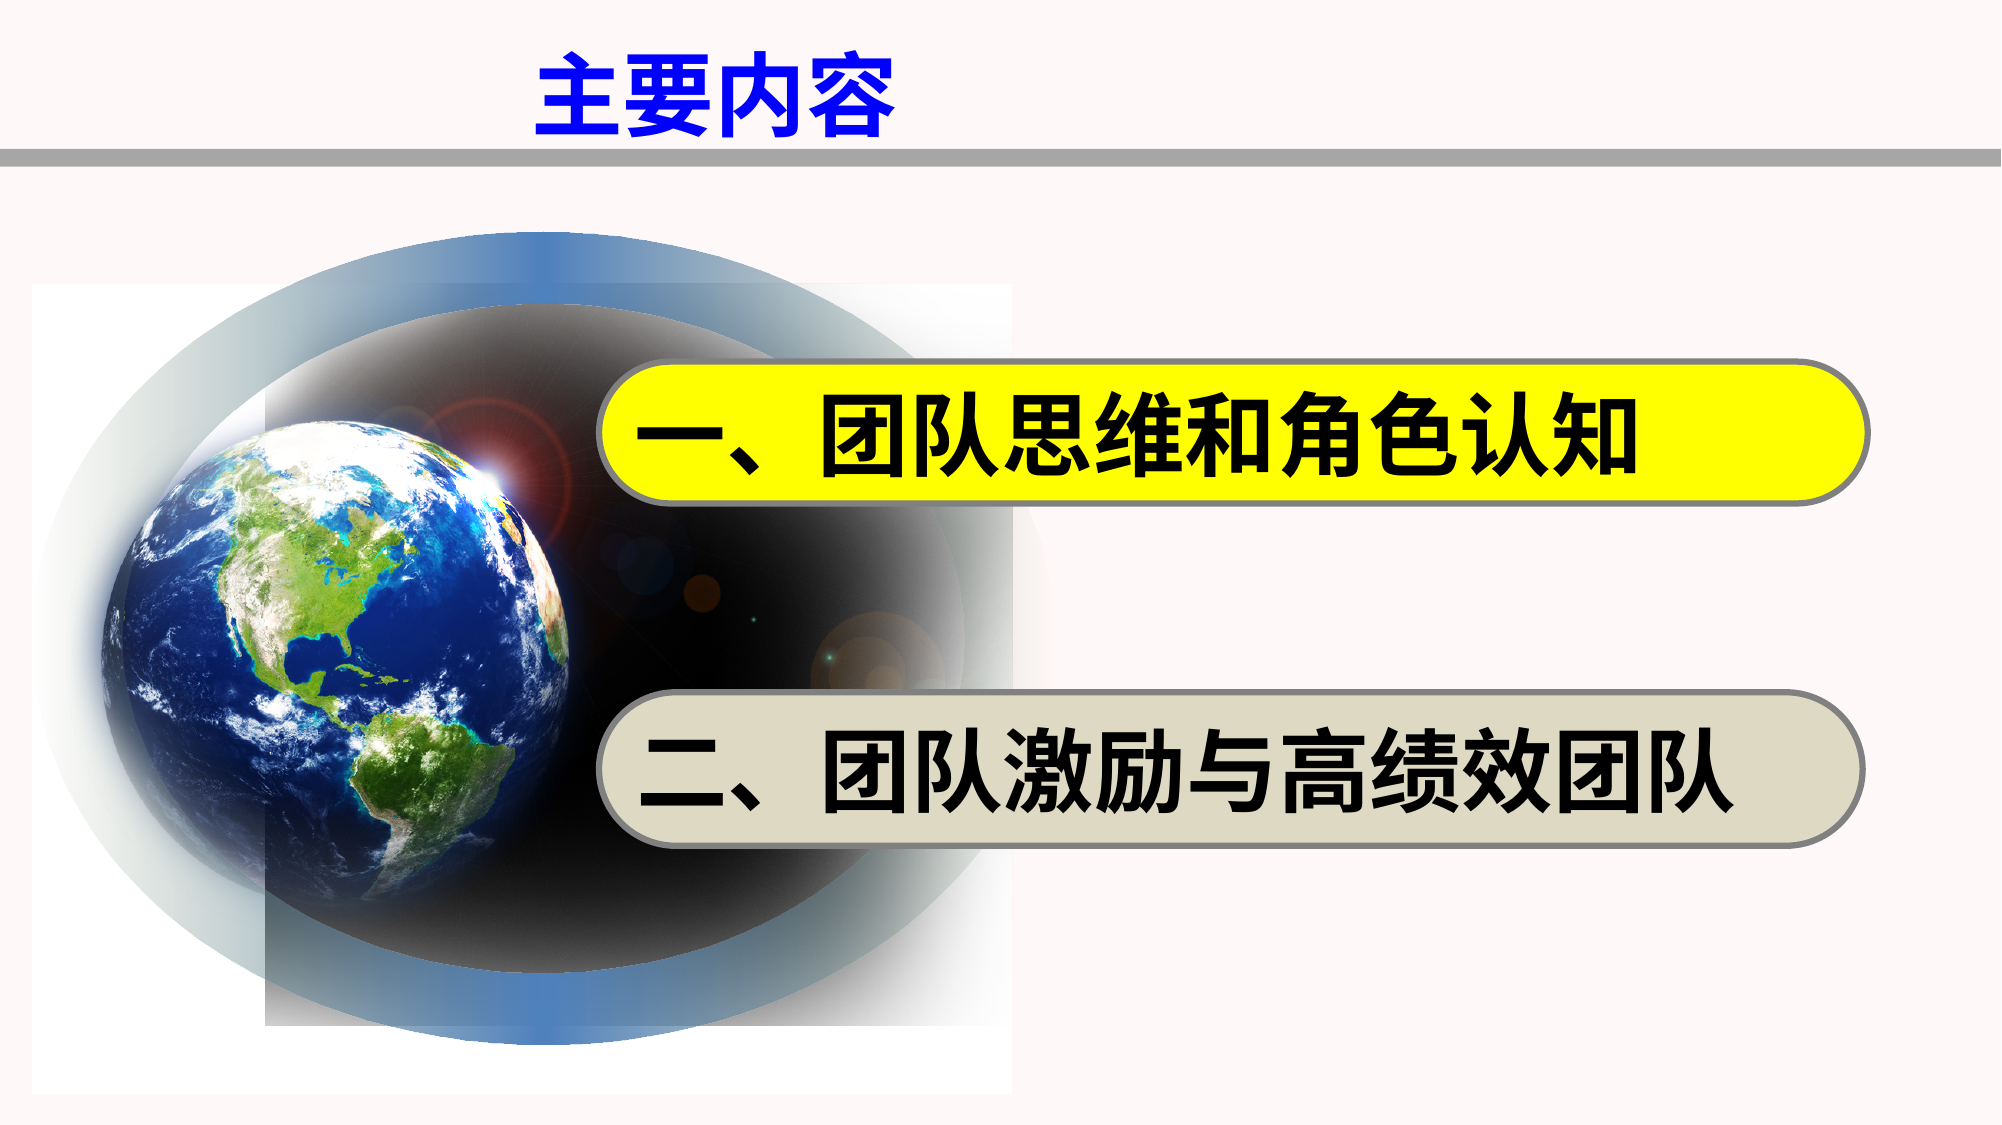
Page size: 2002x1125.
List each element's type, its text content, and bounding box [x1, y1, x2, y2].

title 主要内容 [516, 31, 913, 228]
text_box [31, 231, 1868, 1095]
